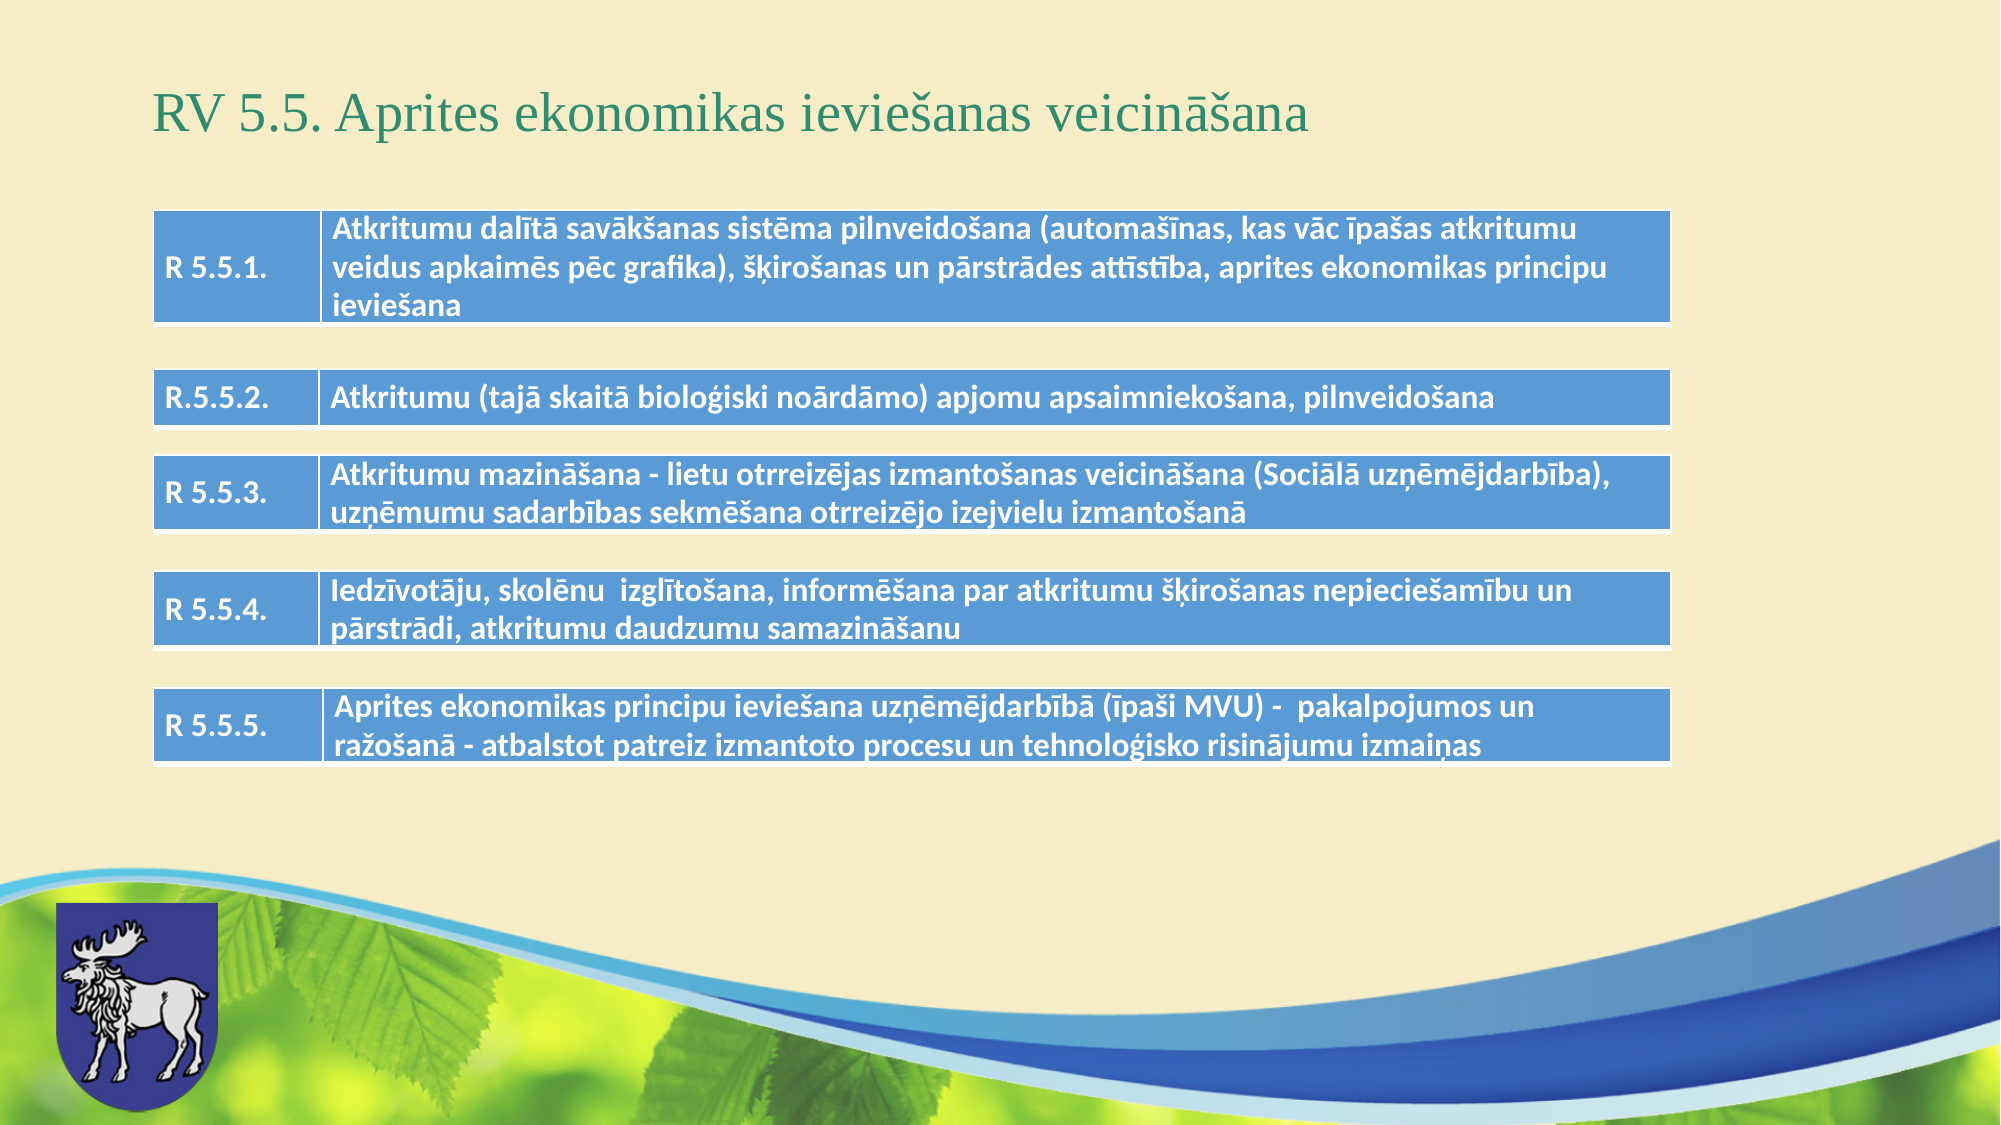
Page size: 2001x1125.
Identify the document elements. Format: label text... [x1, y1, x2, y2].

table_header Aprites ekonomikas principu ieviešana uzņēmējdarbībā (īpaši MVU) - pakalpojumos un ražošanā - atbalstot patreiz izmantoto procesu un tehnoloģisko risinājumu izmaiņas [324, 689, 1670, 761]
table_header R.5.5.2. [154, 370, 318, 425]
table_header Atkritumu mazināšana - lietu otrreizējas izmantošanas veicināšana (Sociālā uzņēmējdarbība), uzņēmumu sadarbības sekmēšana otrreizējo izejvielu izmantošanā [320, 456, 1670, 529]
table_header R 5.5.3. [154, 456, 318, 529]
table_header R 5.5.1. [154, 211, 320, 322]
table_header R 5.5.4. [154, 572, 318, 645]
table_header Iedzīvotāju, skolēnu izglītošana, informēšana par atkritumu šķirošanas nepieciešamību un pārstrādi, atkritumu daudzumu samazināšanu [320, 572, 1670, 645]
title RV 5.5. Aprites ekonomikas ieviešanas veicināšana [137, 59, 1863, 278]
table_header R 5.5.5. [154, 689, 322, 761]
table_header Atkritumu dalītā savākšanas sistēma pilnveidošana (automašīnas, kas vāc īpašas atkritumu veidus apkaimēs pēc grafika), šķirošanas un pārstrādes attīstība, aprites ekonomikas principu ieviešana [322, 211, 1670, 322]
table_header Atkritumu (tajā skaitā bioloģiski noārdāmo) apjomu apsaimniekošana, pilnveidošana [320, 370, 1670, 425]
picture [0, 0, 2001, 1125]
